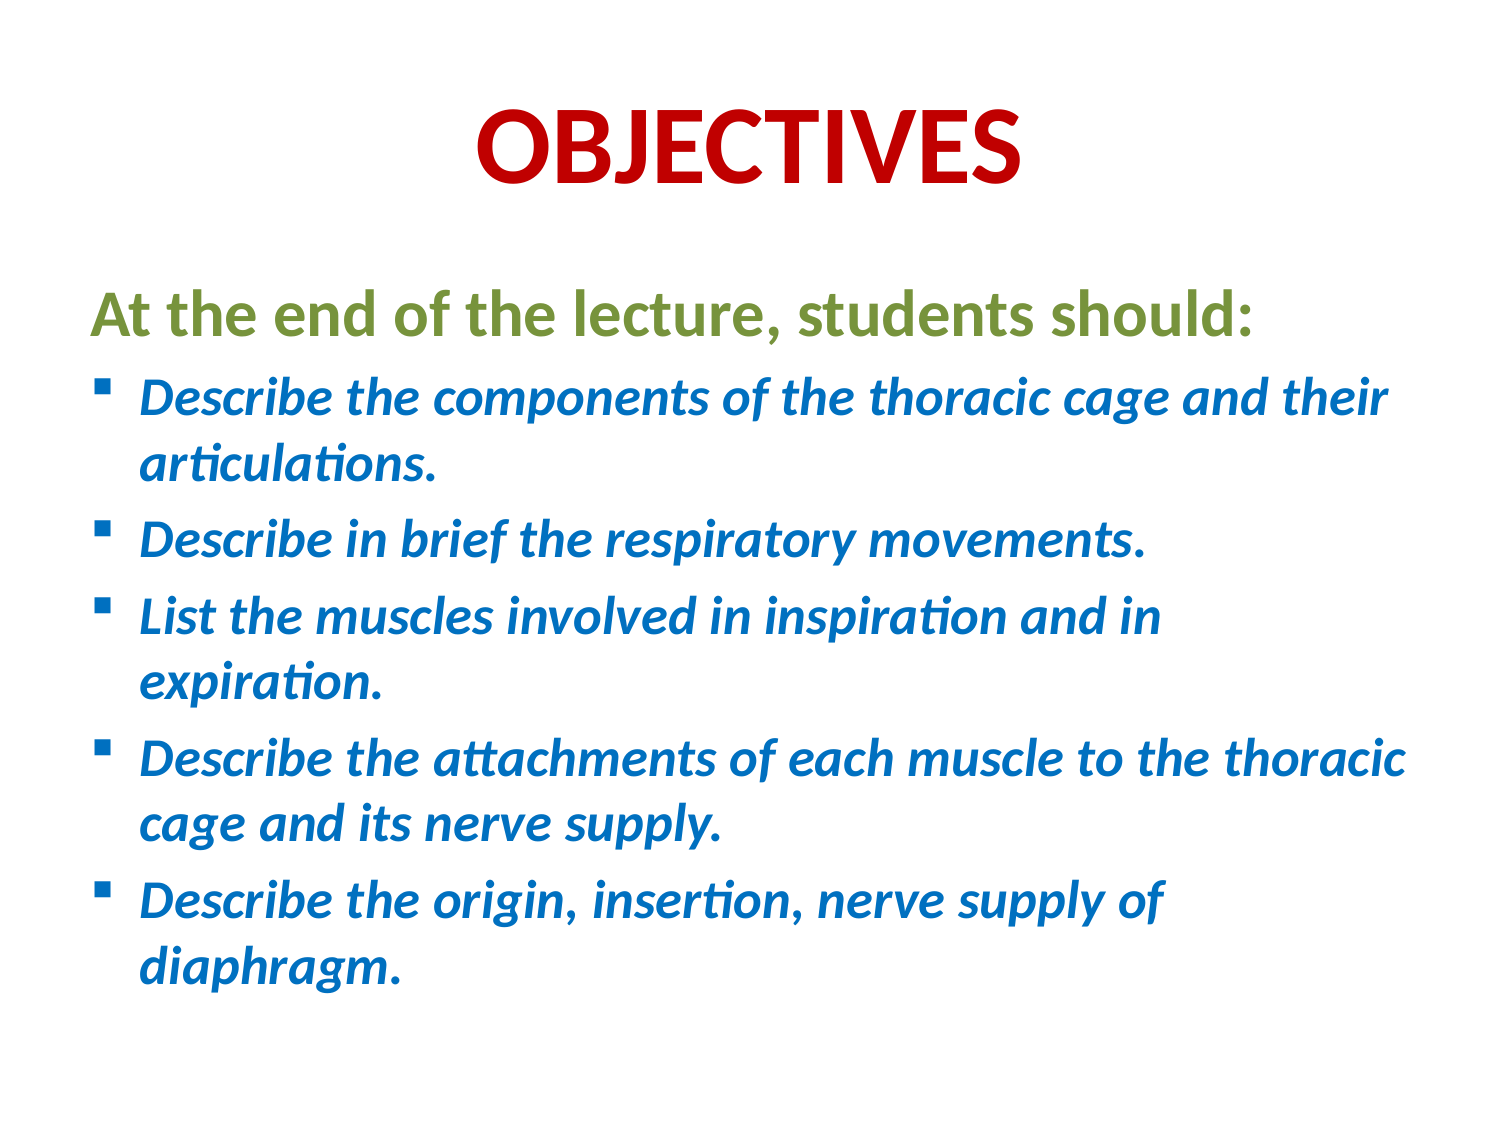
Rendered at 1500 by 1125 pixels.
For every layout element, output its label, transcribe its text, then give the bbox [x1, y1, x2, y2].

list At the end of the lecture, students should: Describe the components of the thoracic cage and their articulations. Describe in brief the respiratory movements. List the muscles involved in inspiration and in expiration. Describe the attachments of each muscle to the thoracic cage and its nerve supply. Describe the origin, insertion, nerve supply of diaphragm. [75, 262, 1425, 1005]
title OBJECTIVES [75, 45, 1425, 233]
